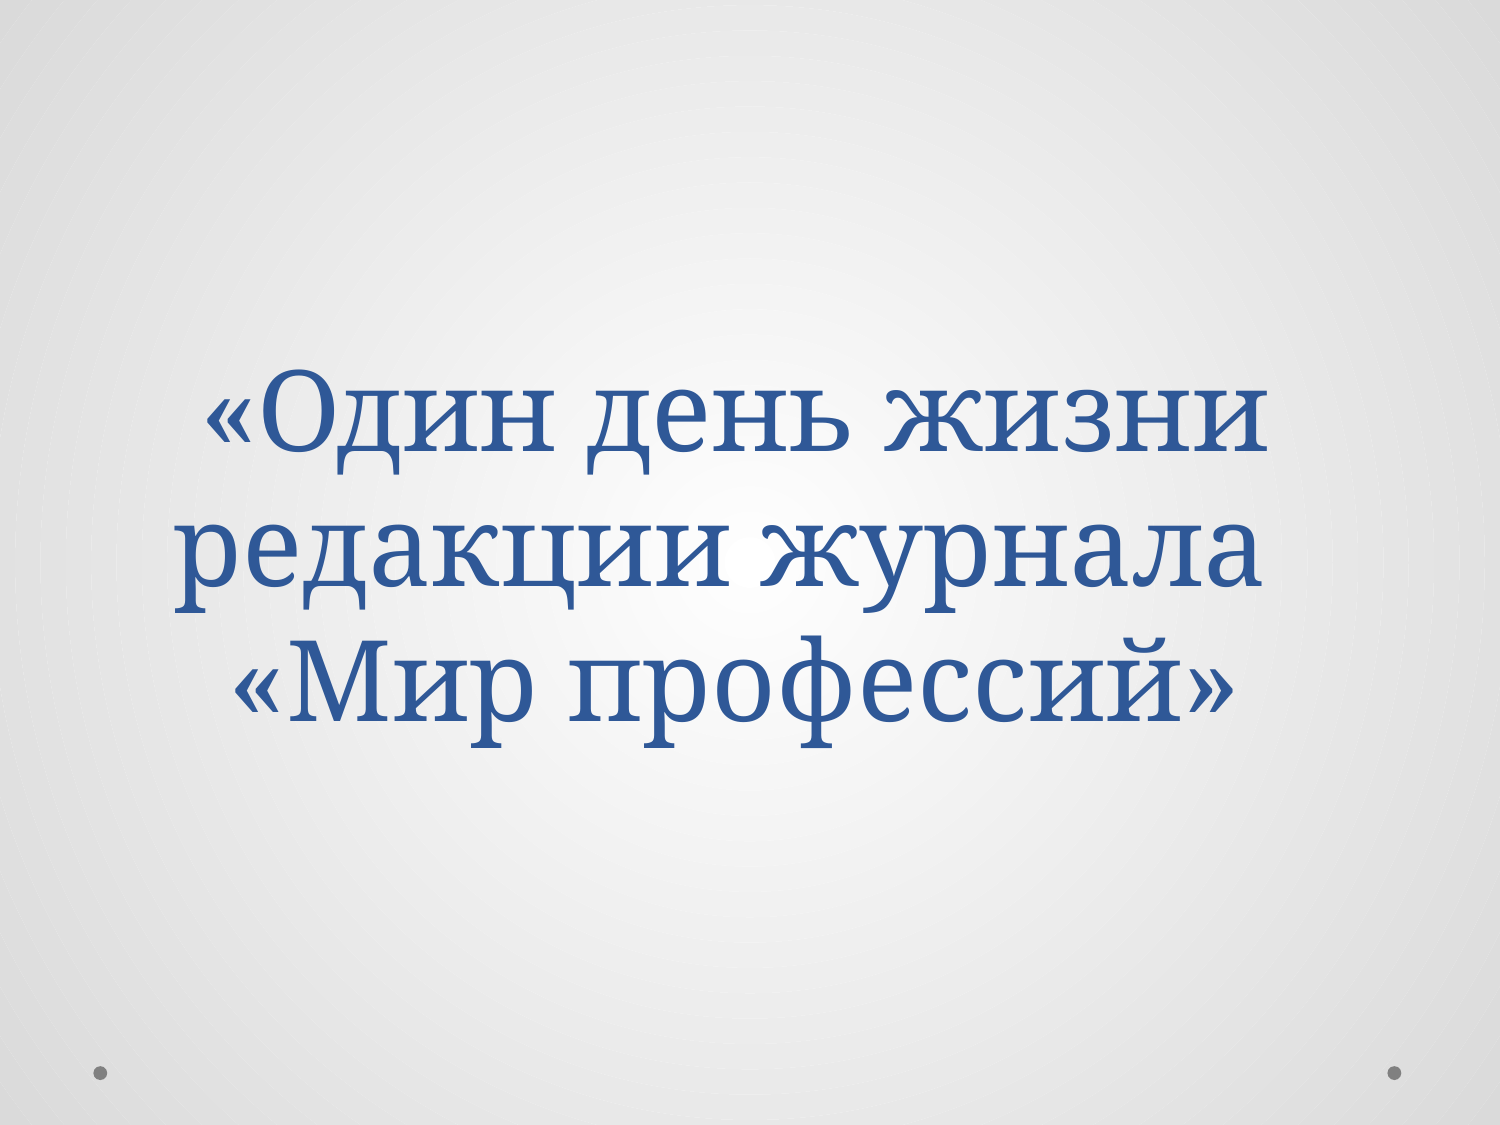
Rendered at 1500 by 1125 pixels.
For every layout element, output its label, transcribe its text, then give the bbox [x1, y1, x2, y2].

title «Один день жизни редакции журнала «Мир профессий» [0, 30, 1471, 752]
